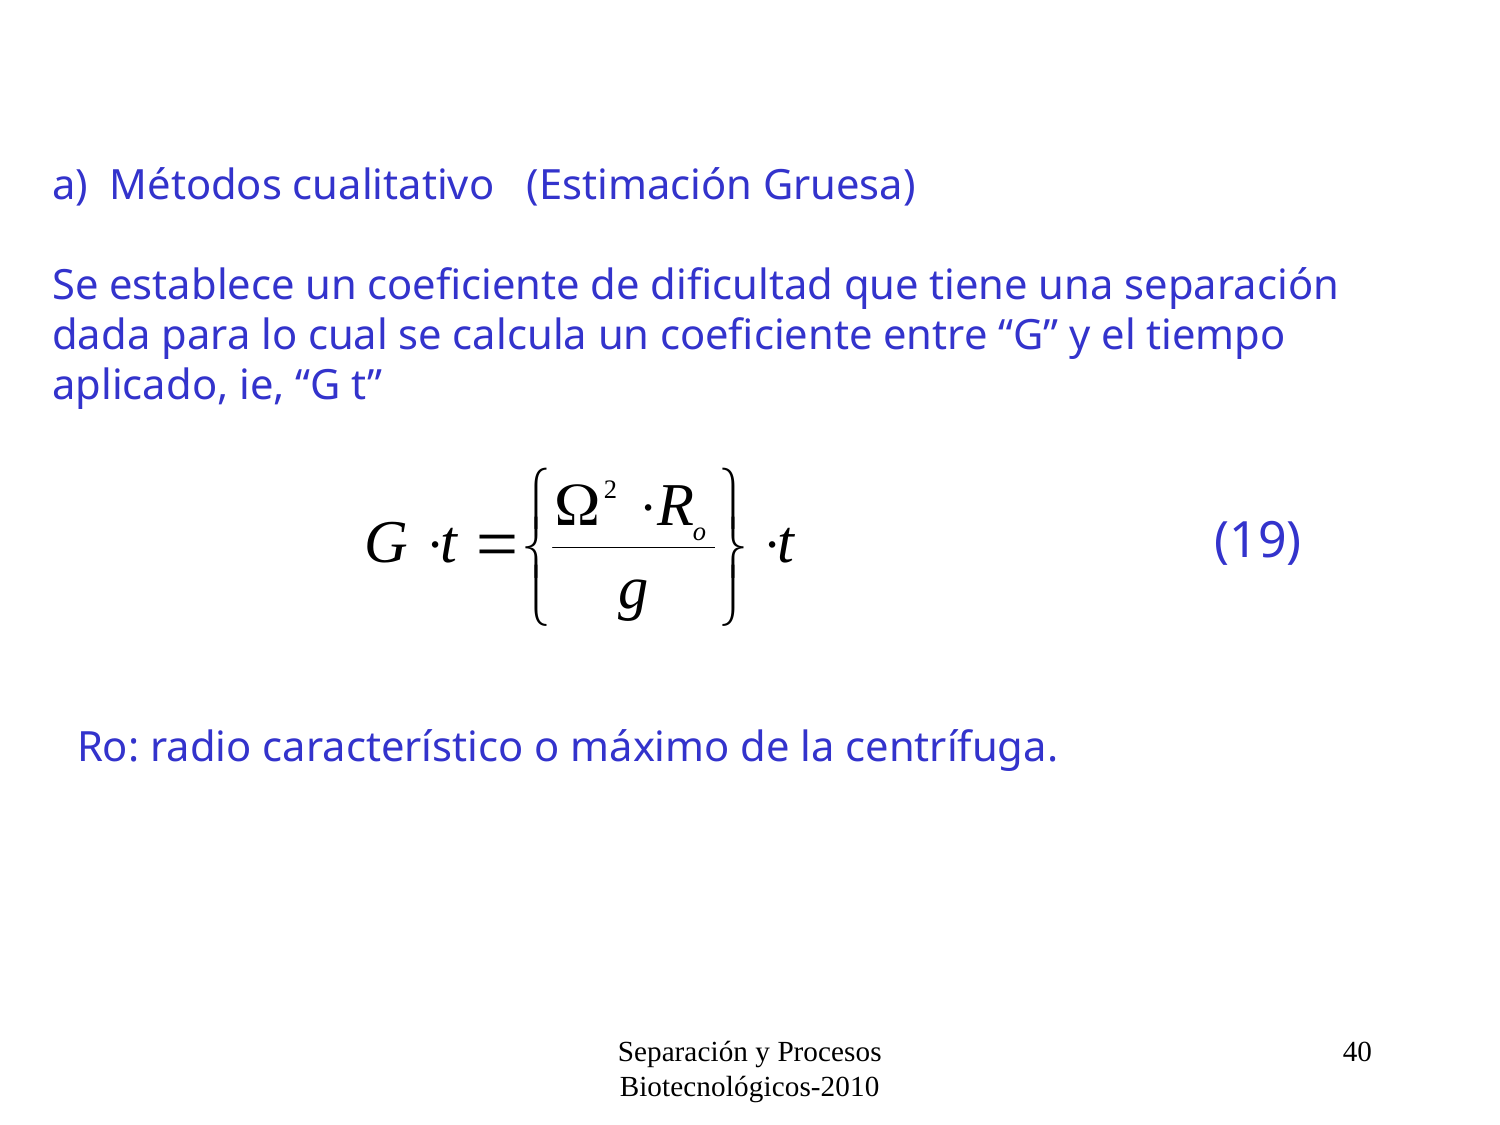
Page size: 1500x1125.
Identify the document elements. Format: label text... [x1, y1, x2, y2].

text_box a) Métodos cualitativo (Estimación Gruesa) Se establece un coeficiente de dificultad que tiene una separación dada para lo cual se calcula un coeficiente entre “G” y el tiempo aplicado, ie, “G t” [37, 149, 1438, 415]
slide_number 40 [1074, 1024, 1388, 1101]
text_box Ro: radio característico o máximo de la centrífuga. [62, 712, 1425, 778]
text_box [359, 459, 806, 636]
text_box (19) [1199, 499, 1363, 575]
footer Separación y Procesos Biotecnológicos-2010 [512, 1024, 988, 1101]
